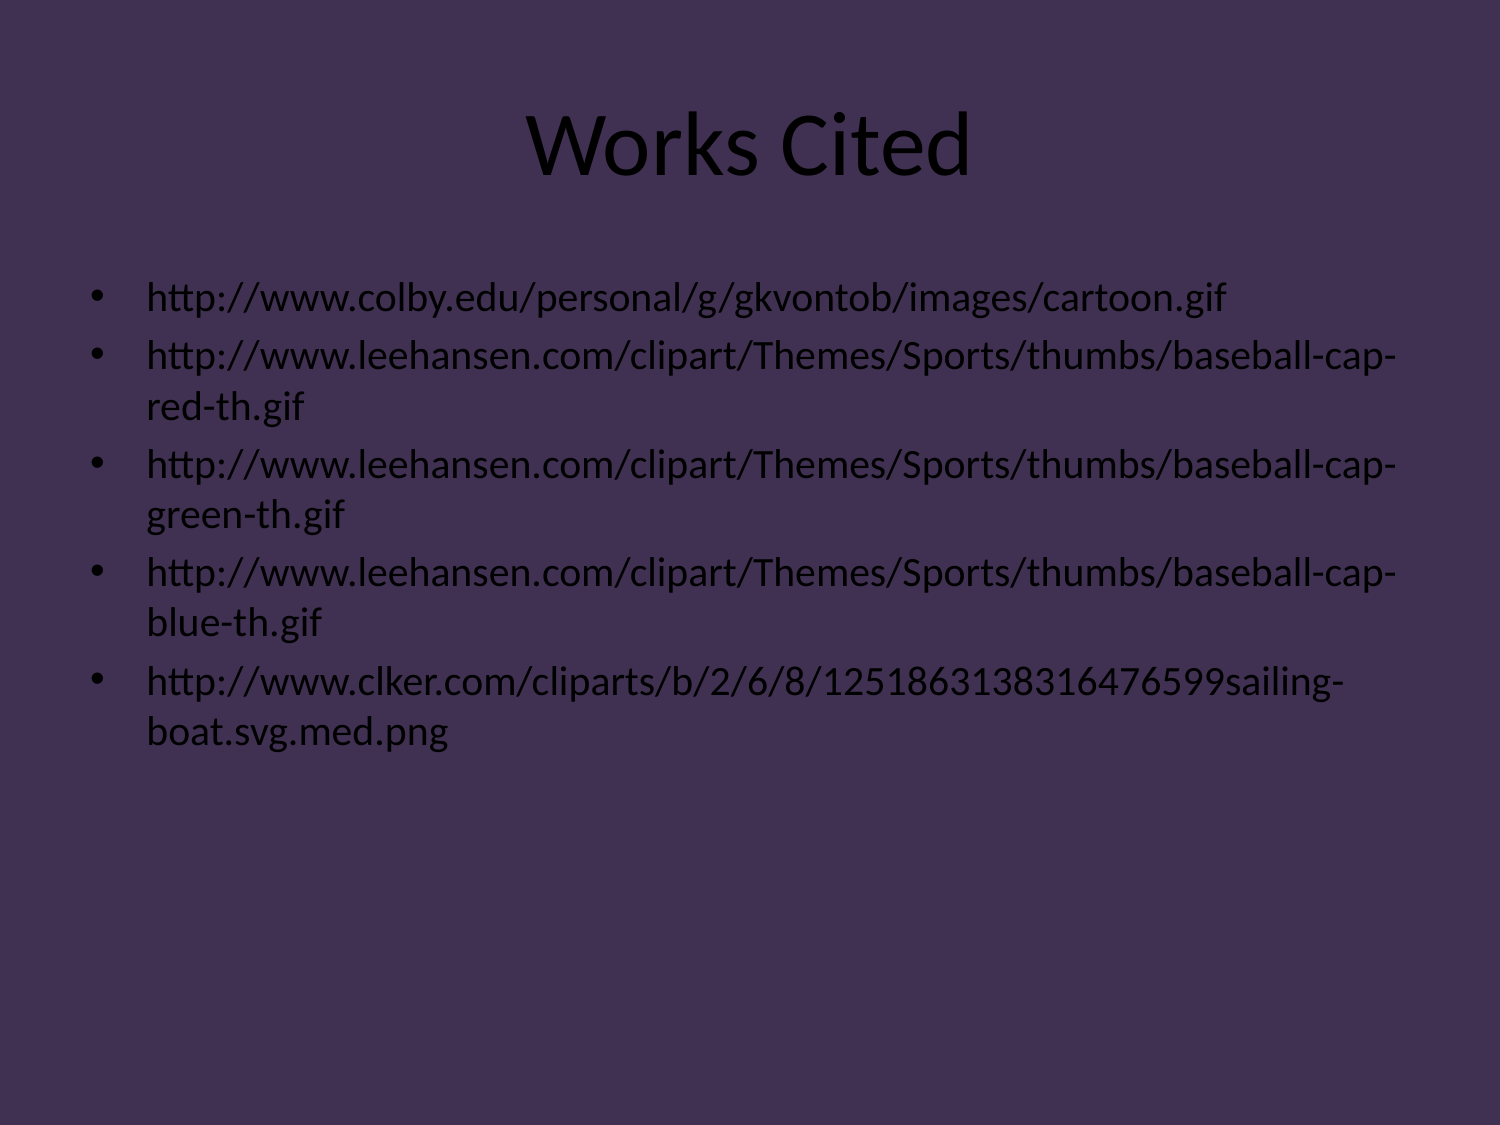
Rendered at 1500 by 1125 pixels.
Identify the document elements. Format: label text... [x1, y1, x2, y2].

list http://www.colby.edu/personal/g/gkvontob/images/cartoon.gif http://www.leehansen.com/clipart/Themes/Sports/thumbs/baseball-cap-red-th.gif http://www.leehansen.com/clipart/Themes/Sports/thumbs/baseball-cap-green-th.gif http://www.leehansen.com/clipart/Themes/Sports/thumbs/baseball-cap-blue-th.gif http://www.clker.com/cliparts/b/2/6/8/1251863138316476599sailing-boat.svg.med.png [75, 262, 1425, 1005]
title Works Cited [75, 45, 1425, 233]
